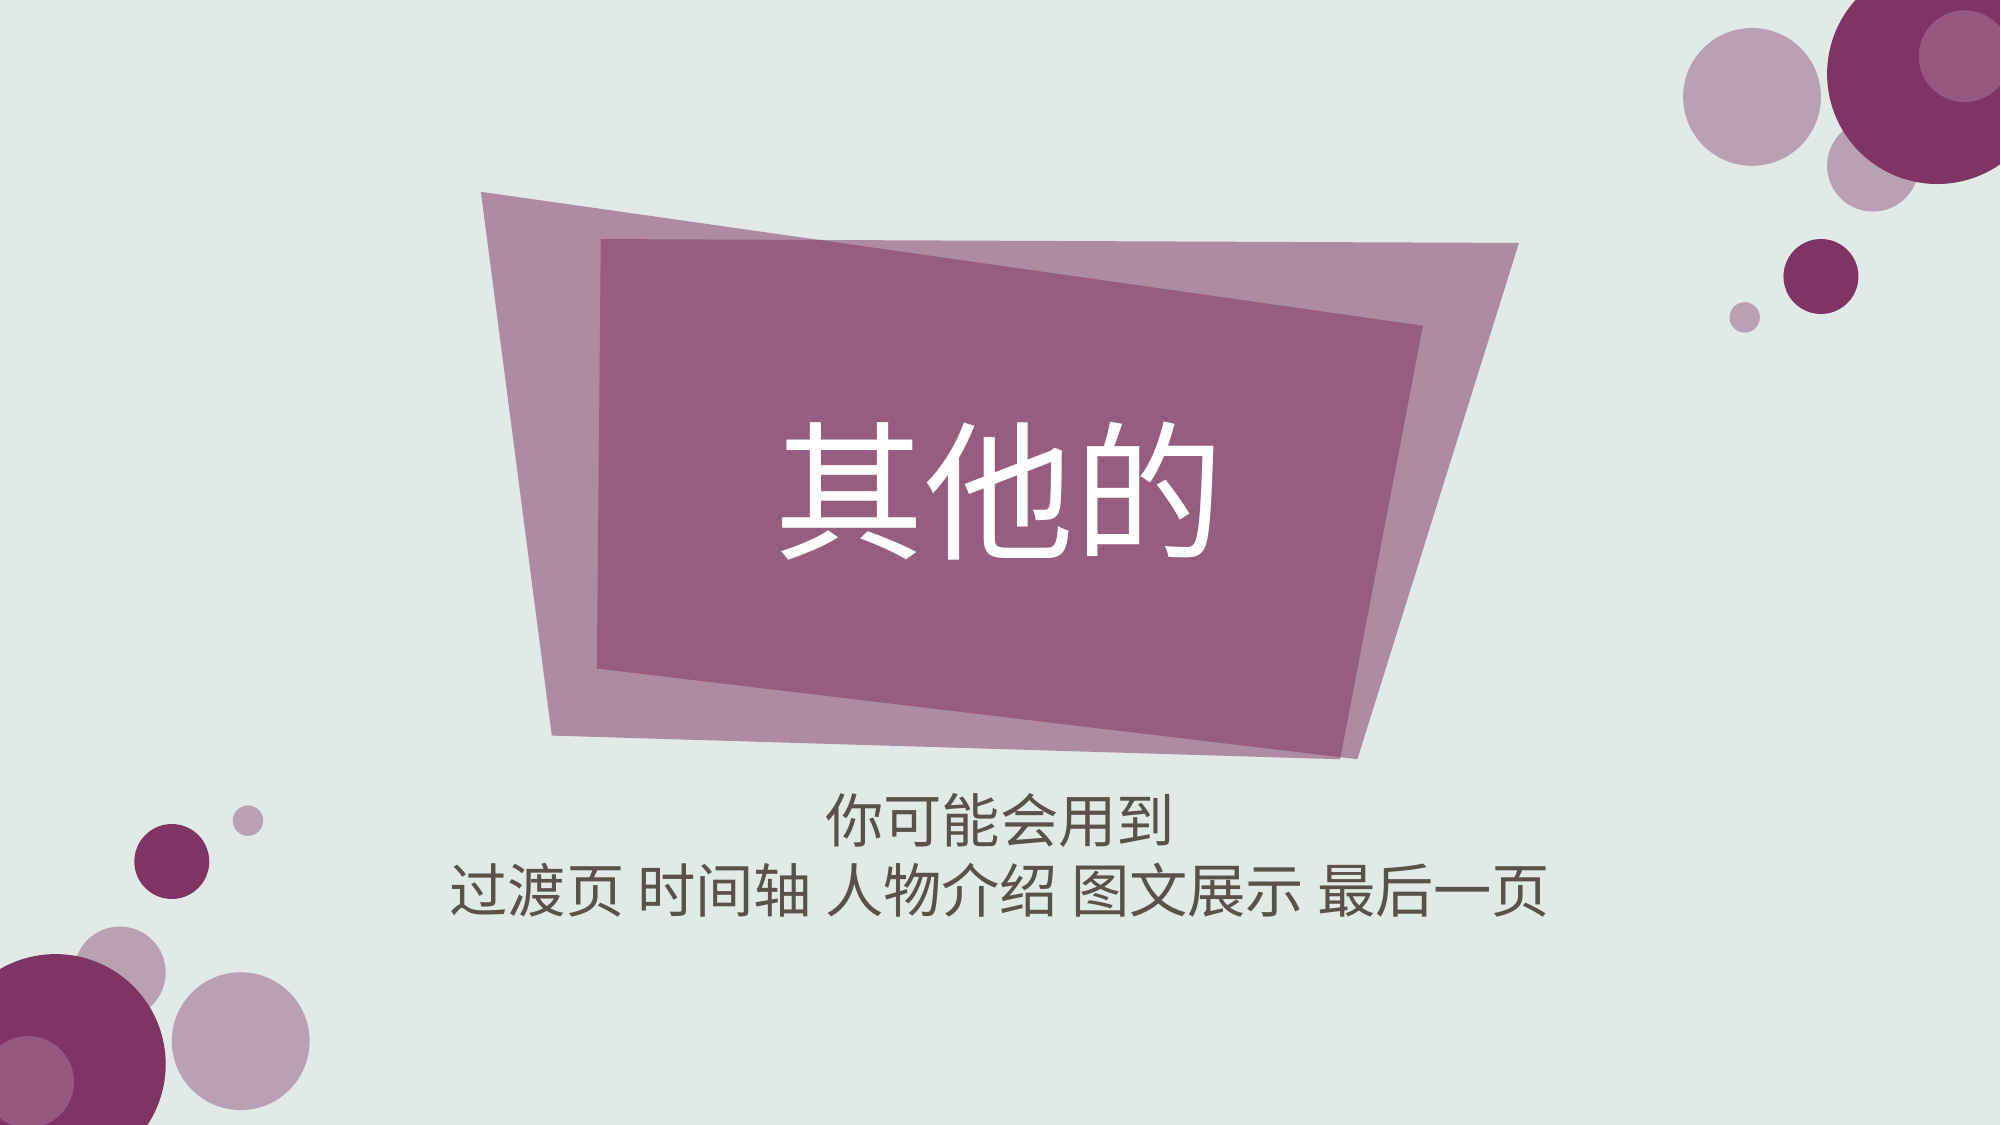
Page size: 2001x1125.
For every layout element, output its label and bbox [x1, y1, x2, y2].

text_box [1683, 0, 2000, 333]
text_box [0, 805, 310, 1125]
text_box [399, 191, 1601, 934]
